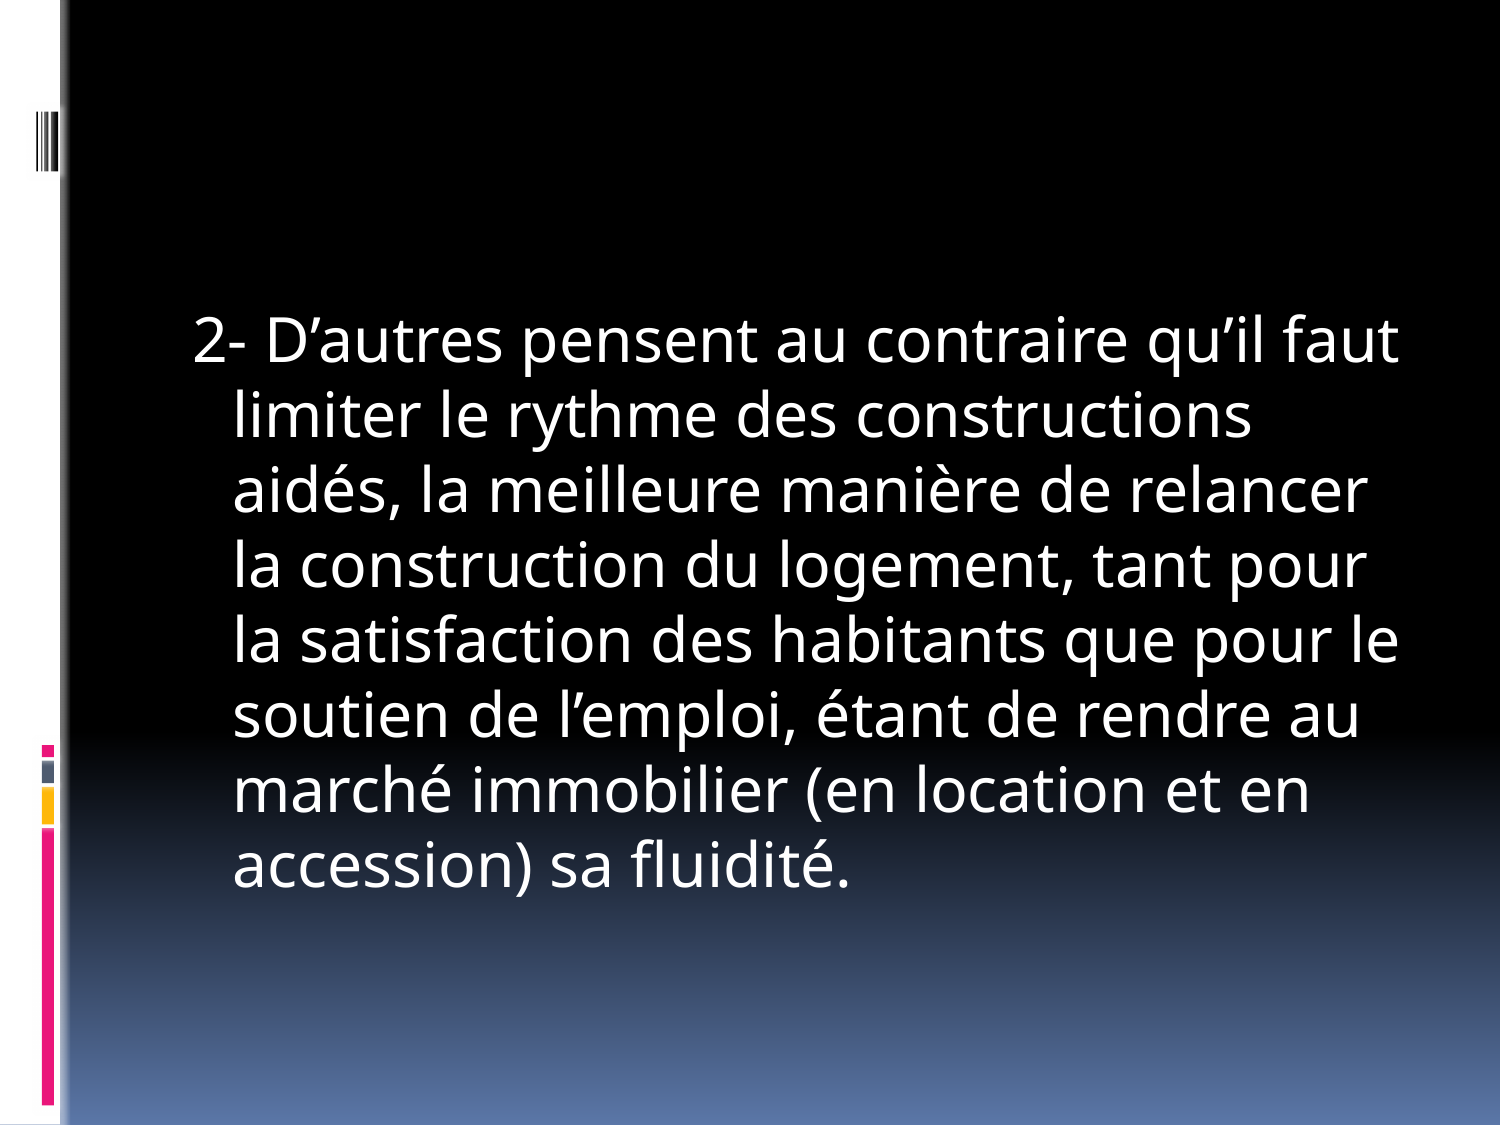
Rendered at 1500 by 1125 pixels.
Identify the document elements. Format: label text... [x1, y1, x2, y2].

list 2- D’autres pensent au contraire qu’il faut limiter le rythme des constructions aidés, la meilleure manière de relancer la construction du logement, tant pour la satisfaction des habitants que pour le soutien de l’emploi, étant de rendre au marché immobilier (en location et en accession) sa fluidité. [150, 292, 1425, 1043]
